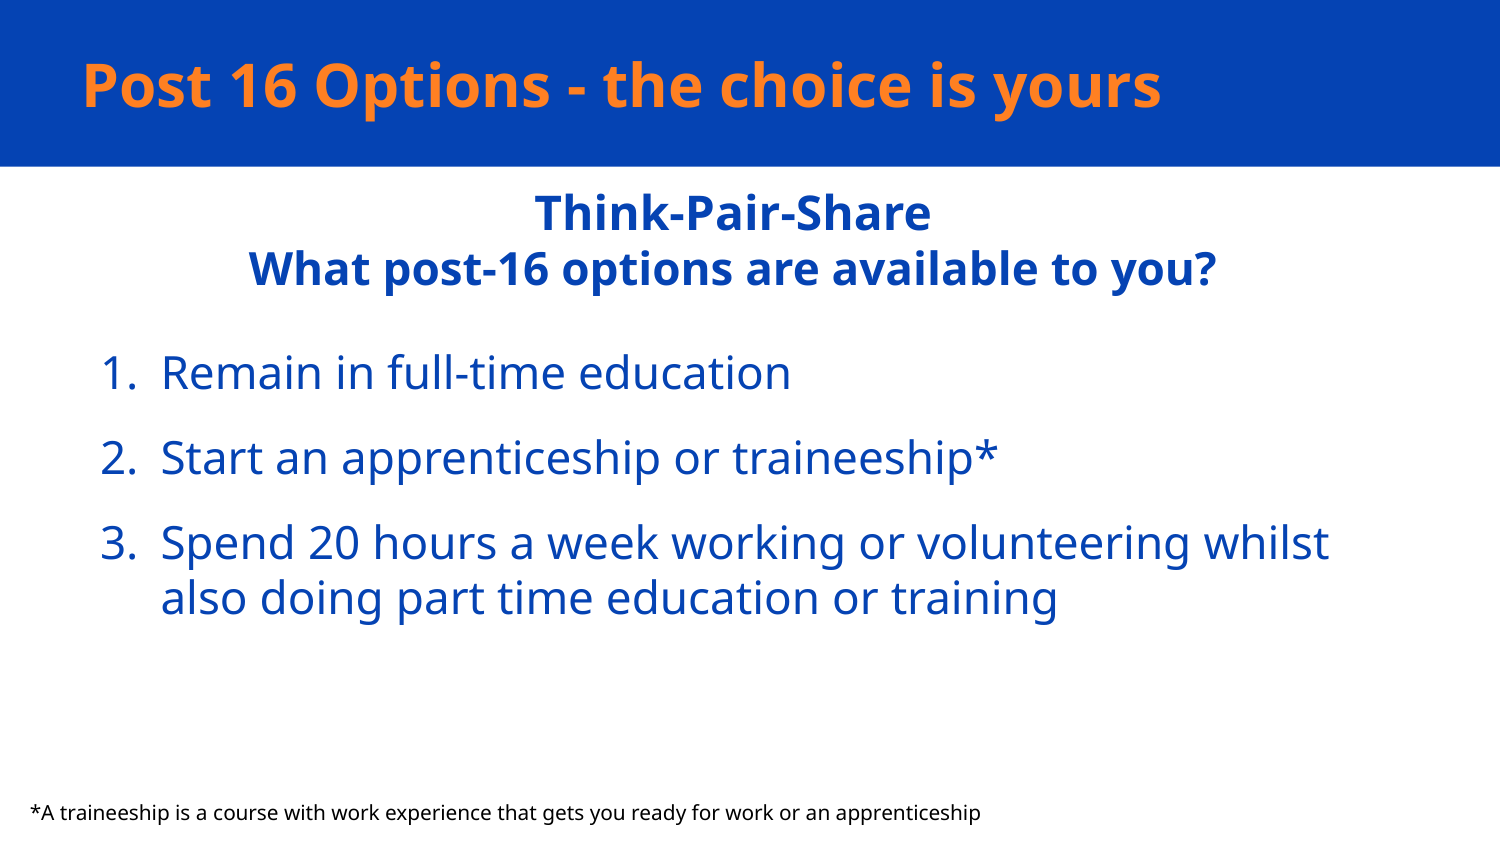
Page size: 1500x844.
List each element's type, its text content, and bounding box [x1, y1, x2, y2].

title Post 16 Options - the choice is yours [66, 32, 1470, 135]
text_box Remain in full-time education Start an apprenticeship or traineeship* Spend 20 hours a week working or volunteering whilst also doing part time education or training [70, 328, 1378, 639]
text_box *A traineeship is a course with work experience that gets you ready for work or an apprenticeship [14, 787, 1500, 838]
text_box Think-Pair-Share What post-16 options are available to you? [79, 167, 1387, 310]
